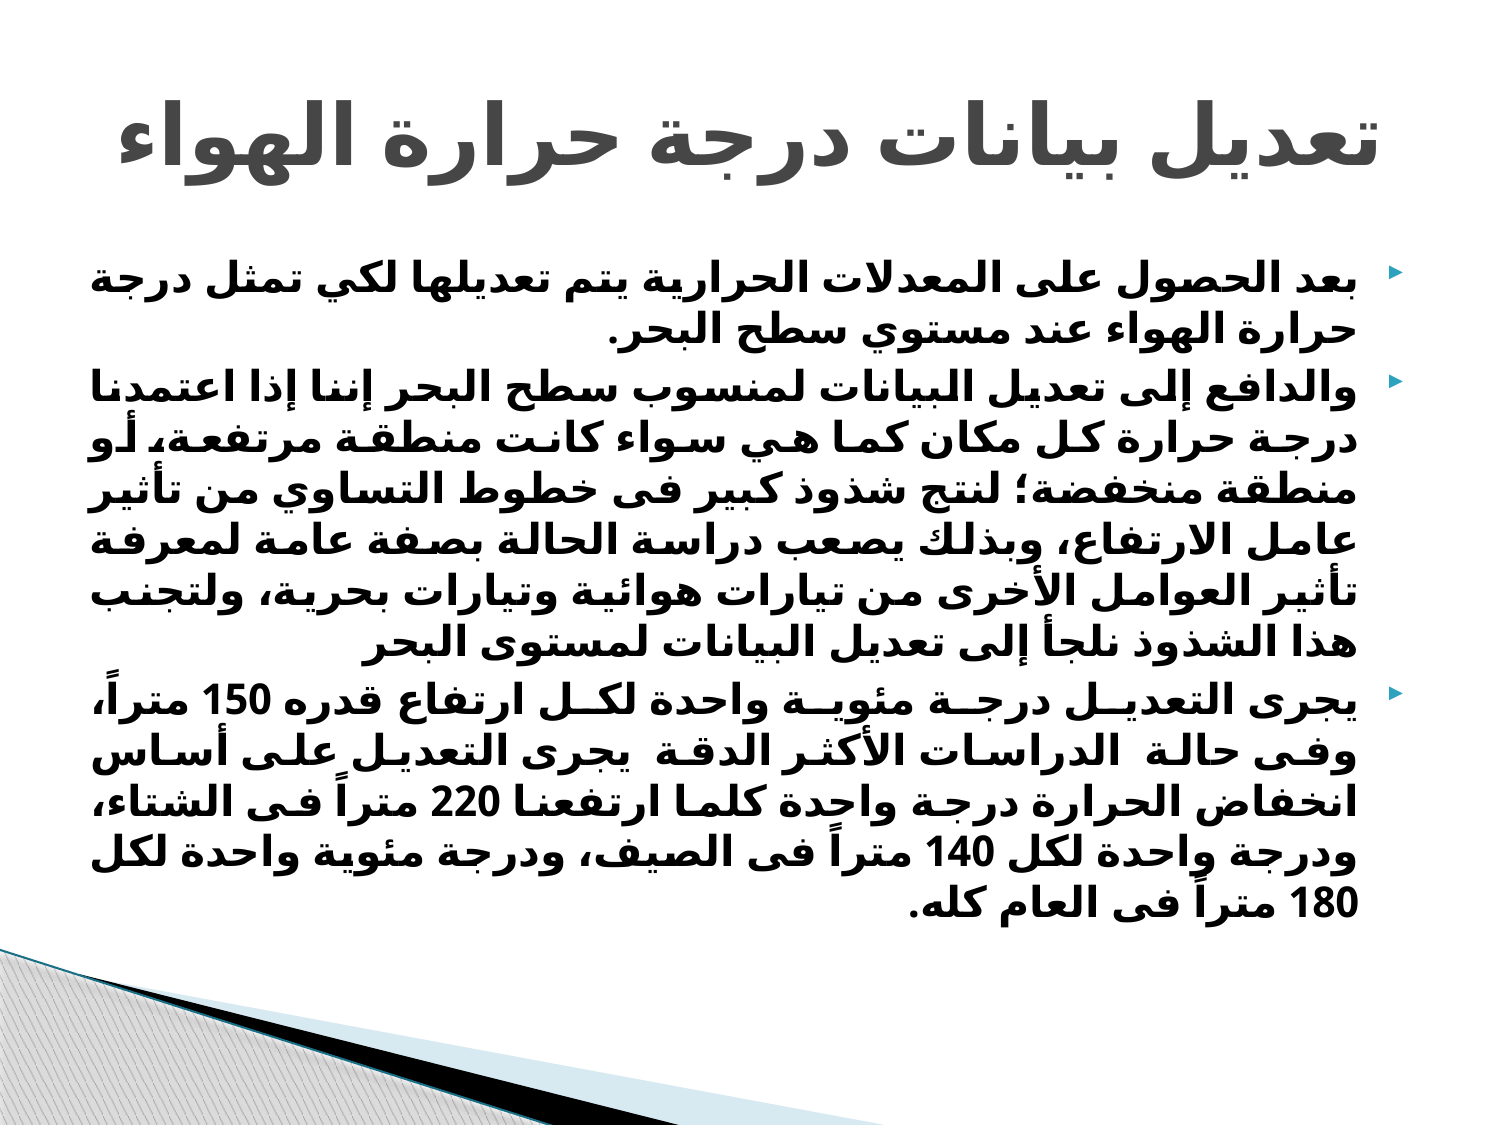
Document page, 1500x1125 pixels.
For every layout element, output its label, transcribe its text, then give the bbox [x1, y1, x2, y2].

title تعديل بيانات درجة حرارة الهواء [94, 50, 1407, 213]
list بعد الحصول على المعدلات الحرارية يتم تعديلها لكي تمثل درجة حرارة الهواء عند مستوي سطح البحر. والدافع إلى تعديل البيانات لمنسوب سطح البحر إننا إذا اعتمدنا درجة حرارة كل مكان كما هي سواء كانت منطقة مرتفعة، أو منطقة منخفضة؛ لنتج شذوذ كبير فى خطوط التساوي من تأثير عامل الارتفاع، وبذلك يصعب دراسة الحالة بصفة عامة لمعرفة تأثير العوامل الأخرى من تيارات هوائية وتيارات بحرية، ولتجنب هذا الشذوذ نلجأ إلى تعديل البيانات لمستوى البحر يجرى التعديل درجة مئوية واحدة لكل ارتفاع قدره 150 متراً، وفى حالة الدراسات الأكثر الدقة يجرى التعديل على أساس انخفاض الحرارة درجة واحدة كلما ارتفعنا 220 متراً فى الشتاء، ودرجة واحدة لكل 140 متراً فى الصيف، ودرجة مئوية واحدة لكل 180 متراً فى العام كله. [75, 243, 1425, 986]
